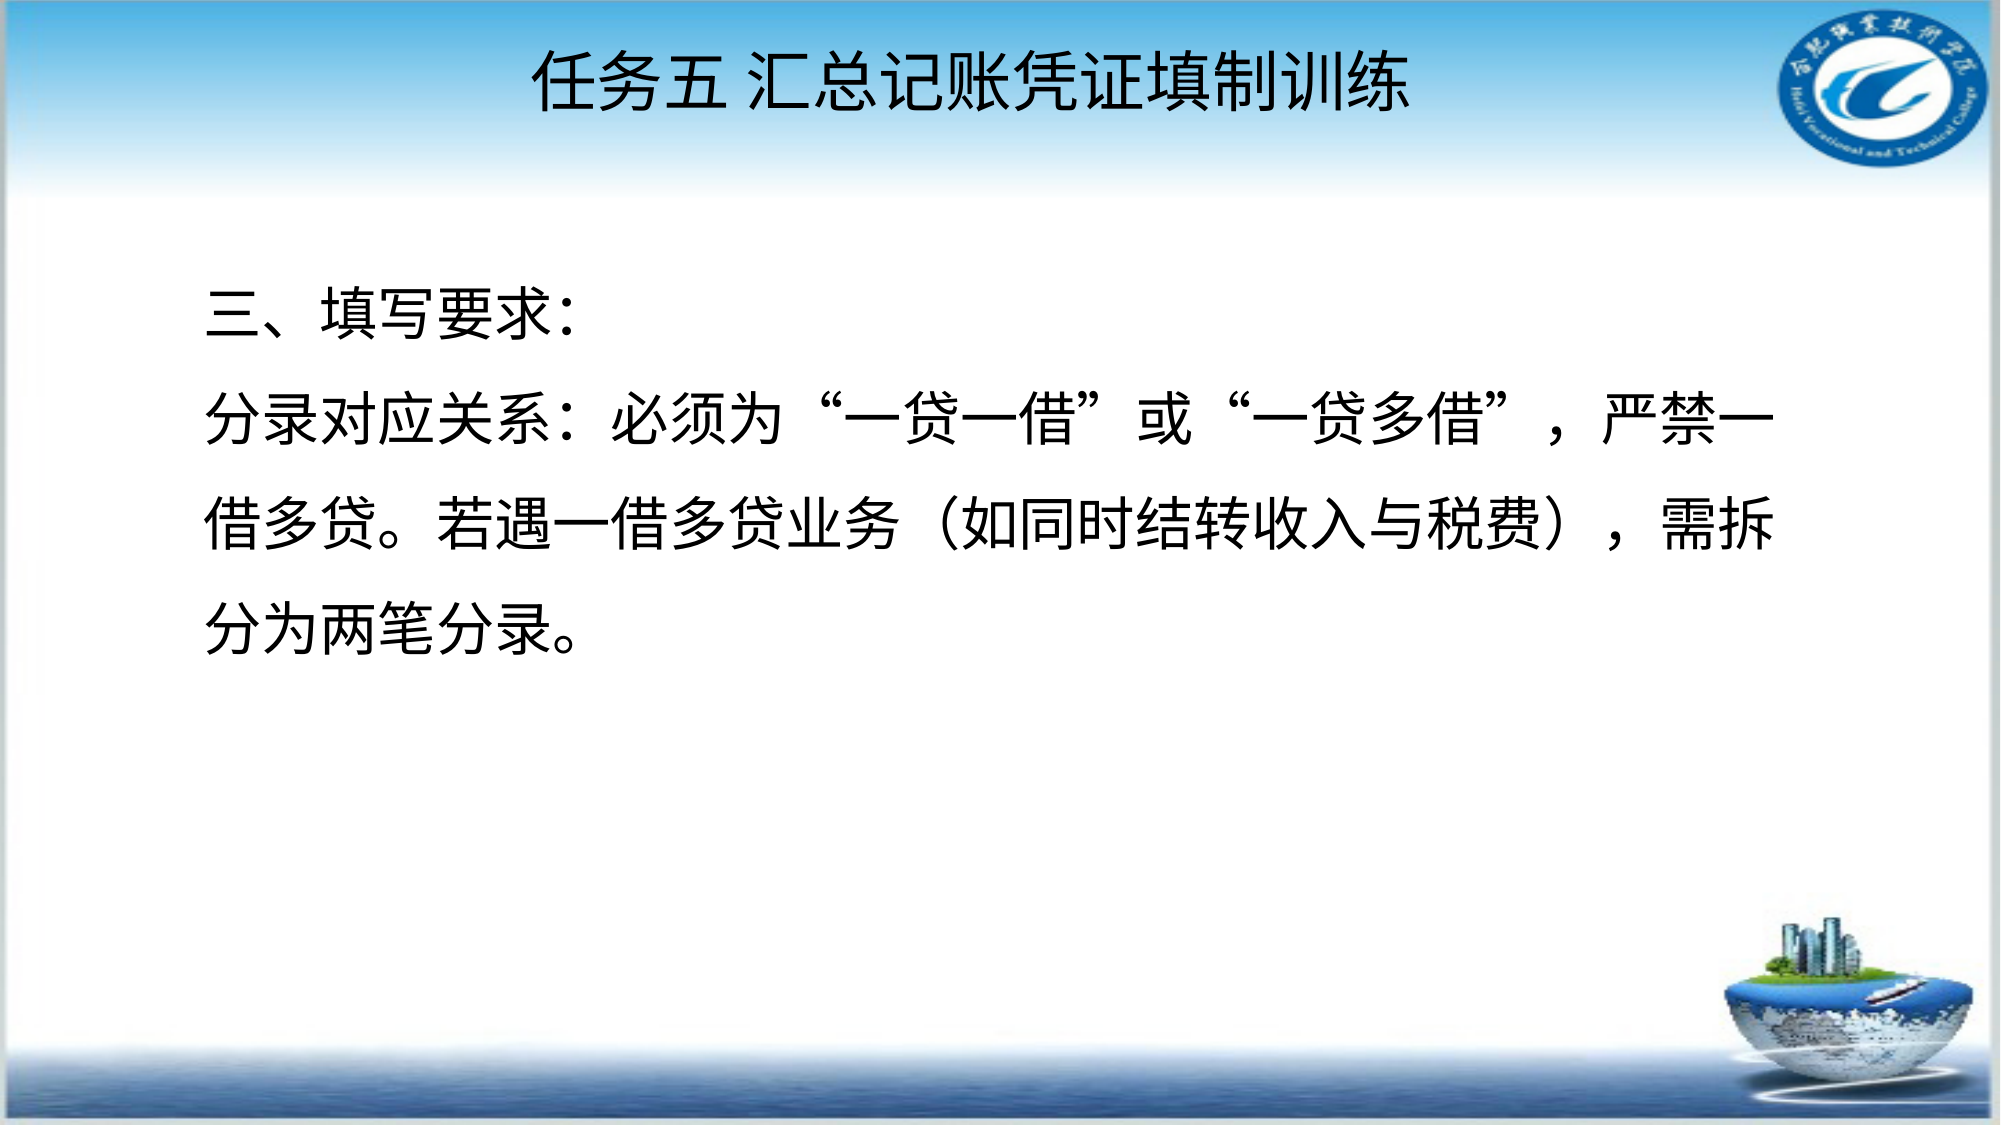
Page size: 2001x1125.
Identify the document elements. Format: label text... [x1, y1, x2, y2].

list 三、填写要求： 分录对应关系：必须为“一贷一借”或“一贷多借”，严禁一借多贷。若遇一借多贷业务（如同时结转收入与税费），需拆分为两笔分录。 [187, 234, 1824, 943]
picture [0, 0, 2001, 1125]
title 任务五 汇总记账凭证填制训练 [296, 59, 1647, 180]
